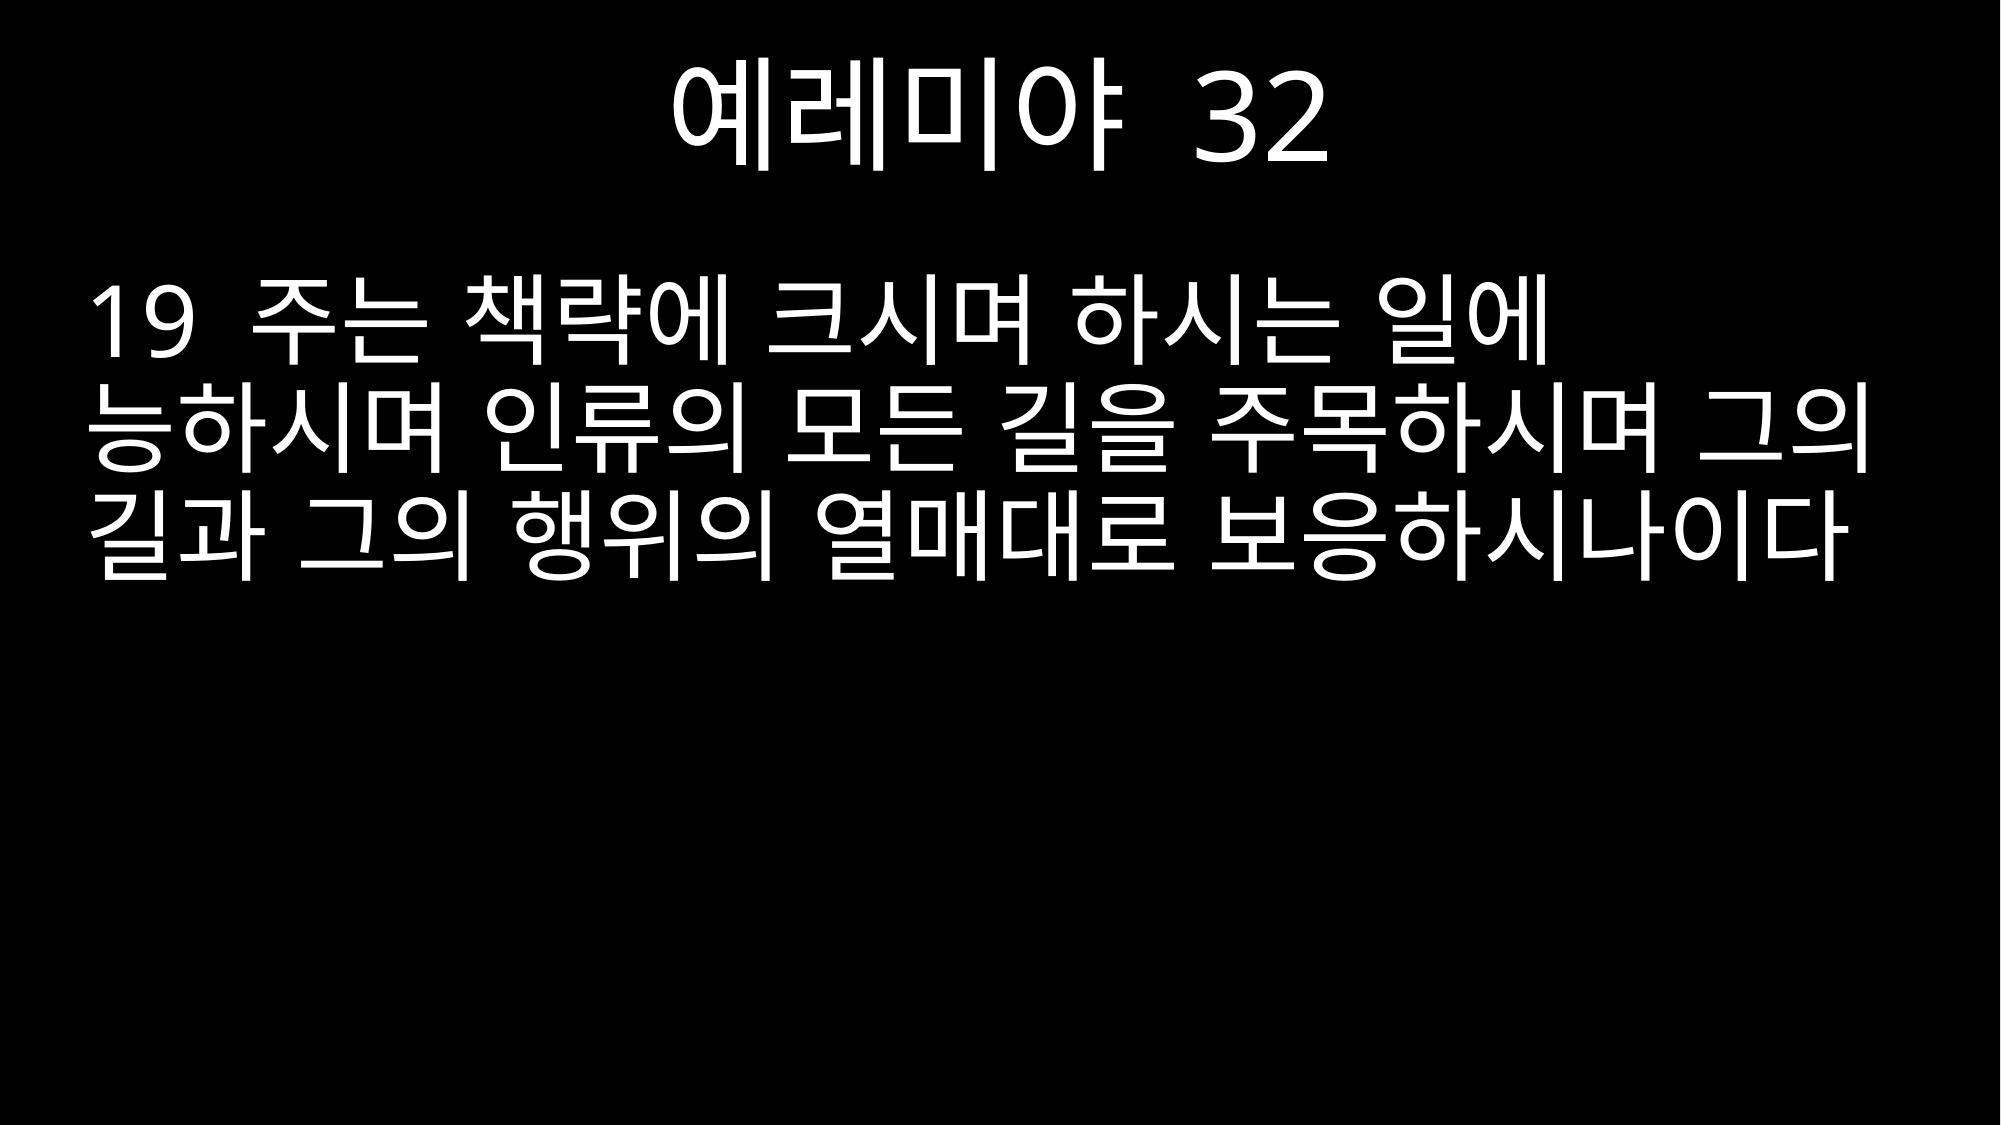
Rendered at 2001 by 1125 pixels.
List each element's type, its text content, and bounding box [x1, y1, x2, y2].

footer 예레미야 32 [0, 32, 2000, 192]
picture [0, 0, 2001, 1125]
list 19 주는 책략에 크시며 하시는 일에 능하시며 인류의 모든 길을 주목하시며 그의 길과 그의 행위의 열매대로 보응하시나이다 [69, 263, 1953, 423]
